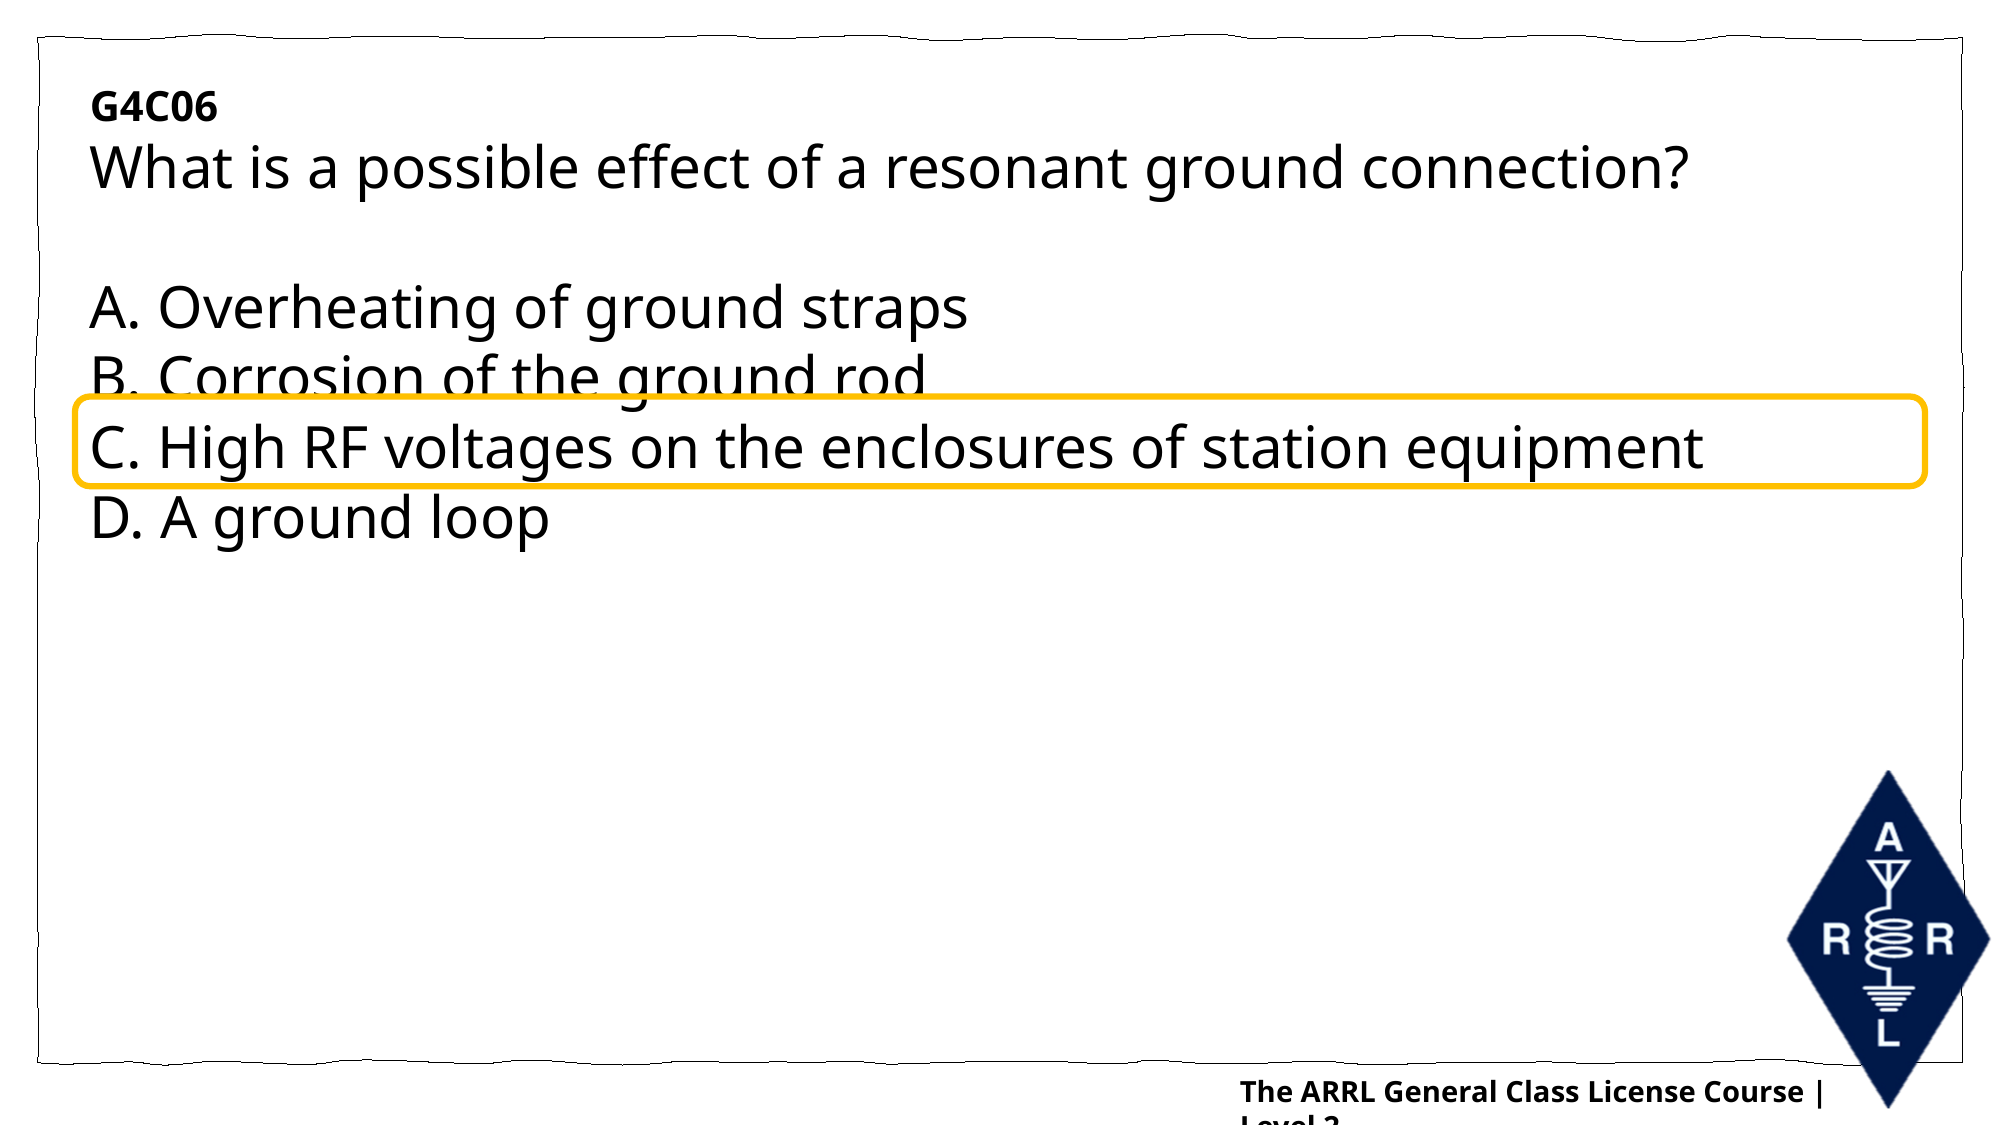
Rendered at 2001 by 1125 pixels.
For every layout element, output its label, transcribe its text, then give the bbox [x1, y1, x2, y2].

text_box [73, 395, 1927, 488]
picture [1773, 752, 1999, 1125]
text_box G4C06 What is a possible effect of a resonant ground connection? A. Overheating of ground straps B. Corrosion of the ground rod C. High RF voltages on the enclosures of station equipment D. A ground loop [75, 479, 1850, 558]
text_box G4C06 What is a possible effect of a resonant ground connection? A. Overheating of ground straps B. Corrosion of the ground rod C. High RF voltages on the enclosures of station equipment D. A ground loop [75, 72, 1850, 403]
